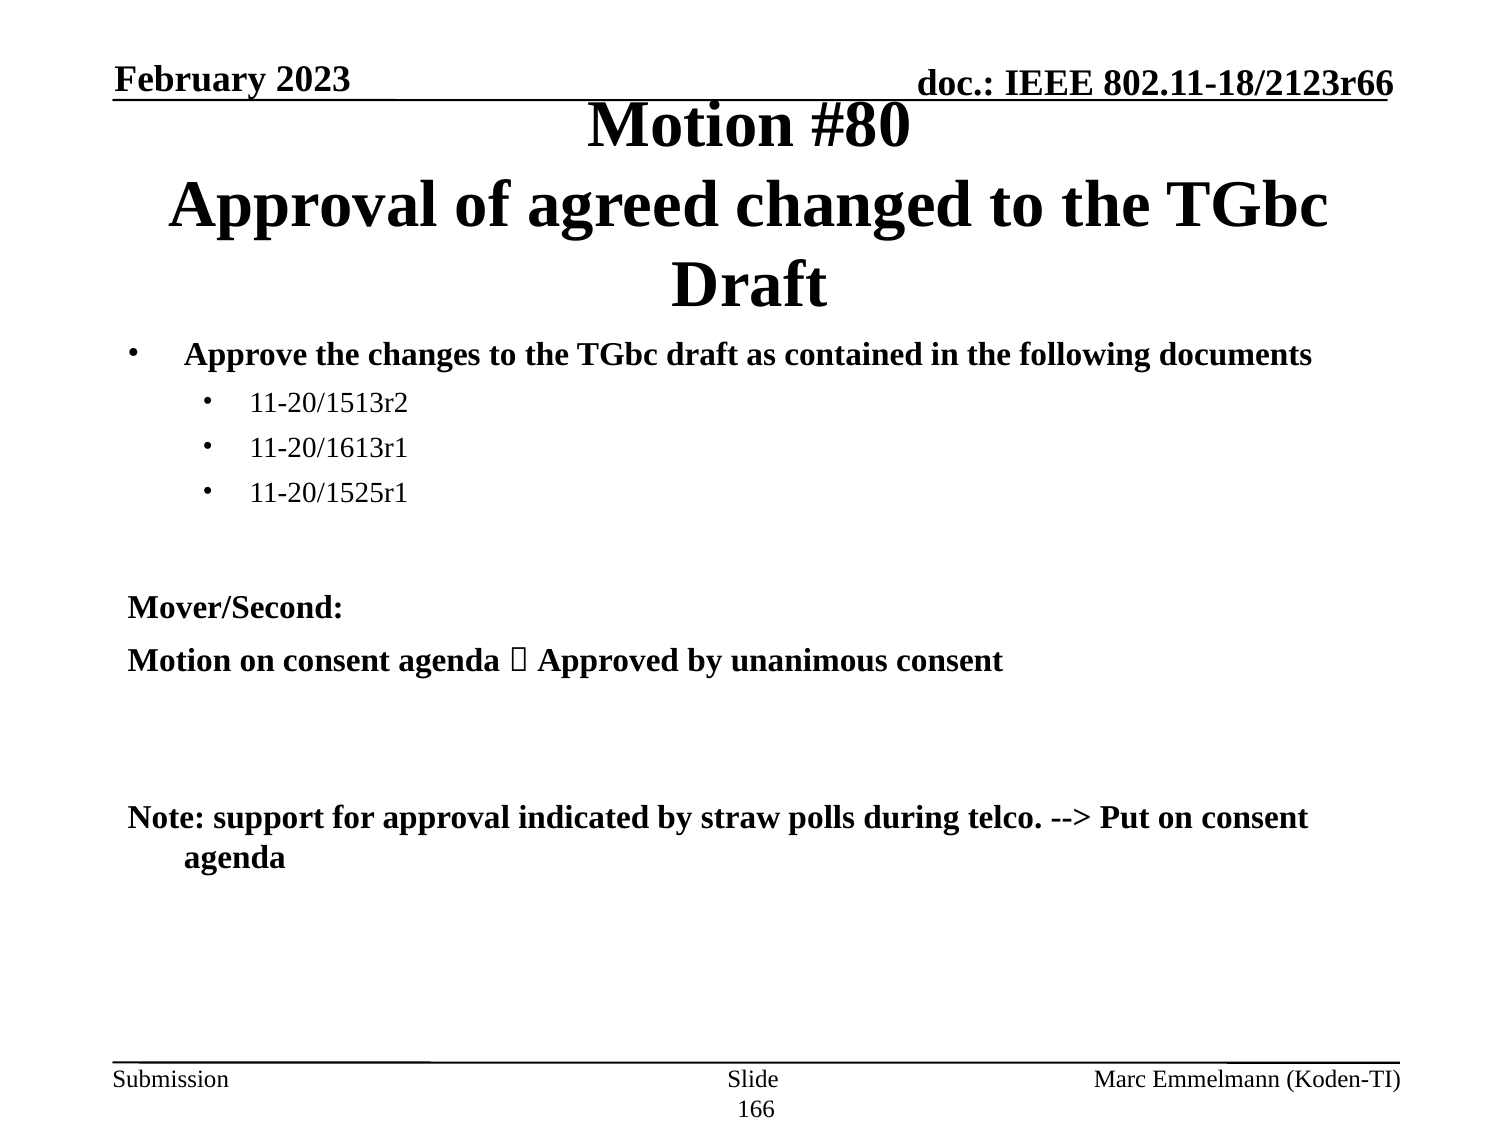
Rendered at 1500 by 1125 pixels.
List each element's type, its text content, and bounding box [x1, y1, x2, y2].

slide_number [114, 54, 423, 100]
slide_number Slide 166 [712, 1061, 800, 1123]
title Motion #80 Approval of agreed changed to the TGbc Draft [112, 112, 1388, 288]
footer Marc Emmelmann (Koden-TI) [878, 1061, 1402, 1093]
list Approve the changes to the TGbc draft as contained in the following documents 11-20/1513r2 11-20/1613r1 11-20/1525r1 Mover/Second: Motion on consent agenda  Approved by unanimous consent Note: support for approval indicated by straw polls during telco. --> Put on consent agenda [112, 324, 1388, 1000]
